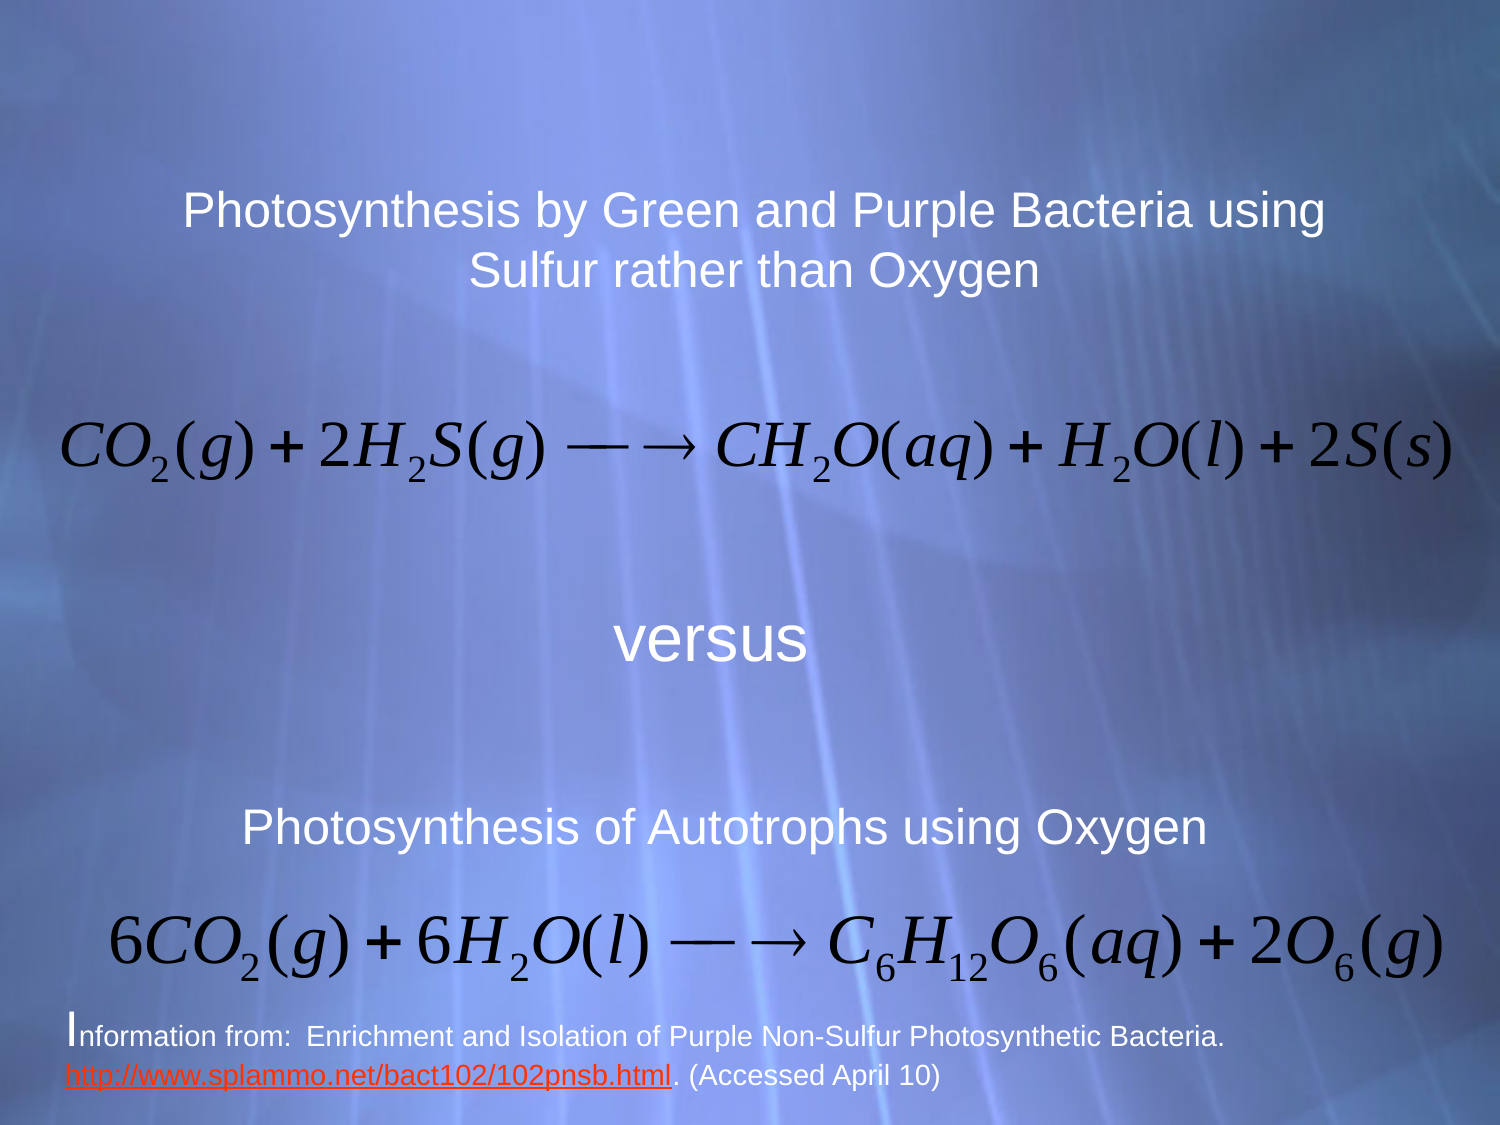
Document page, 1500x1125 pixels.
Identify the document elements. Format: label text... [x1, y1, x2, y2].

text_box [99, 892, 1451, 988]
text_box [49, 399, 1463, 489]
text_box Photosynthesis by Green and Purple Bacteria using Sulfur rather than Oxygen [167, 170, 1342, 305]
text_box versus [598, 587, 825, 683]
text_box Photosynthesis of Autotrophs using Oxygen [226, 787, 1224, 863]
picture [0, 0, 1500, 1125]
text_box Information from: Enrichment and Isolation of Purple Non-Sulfur Photosynthetic Bacteria. http://www.splammo.net/bact102/102pnsb.html. (Accessed April 10) [50, 988, 1450, 1125]
